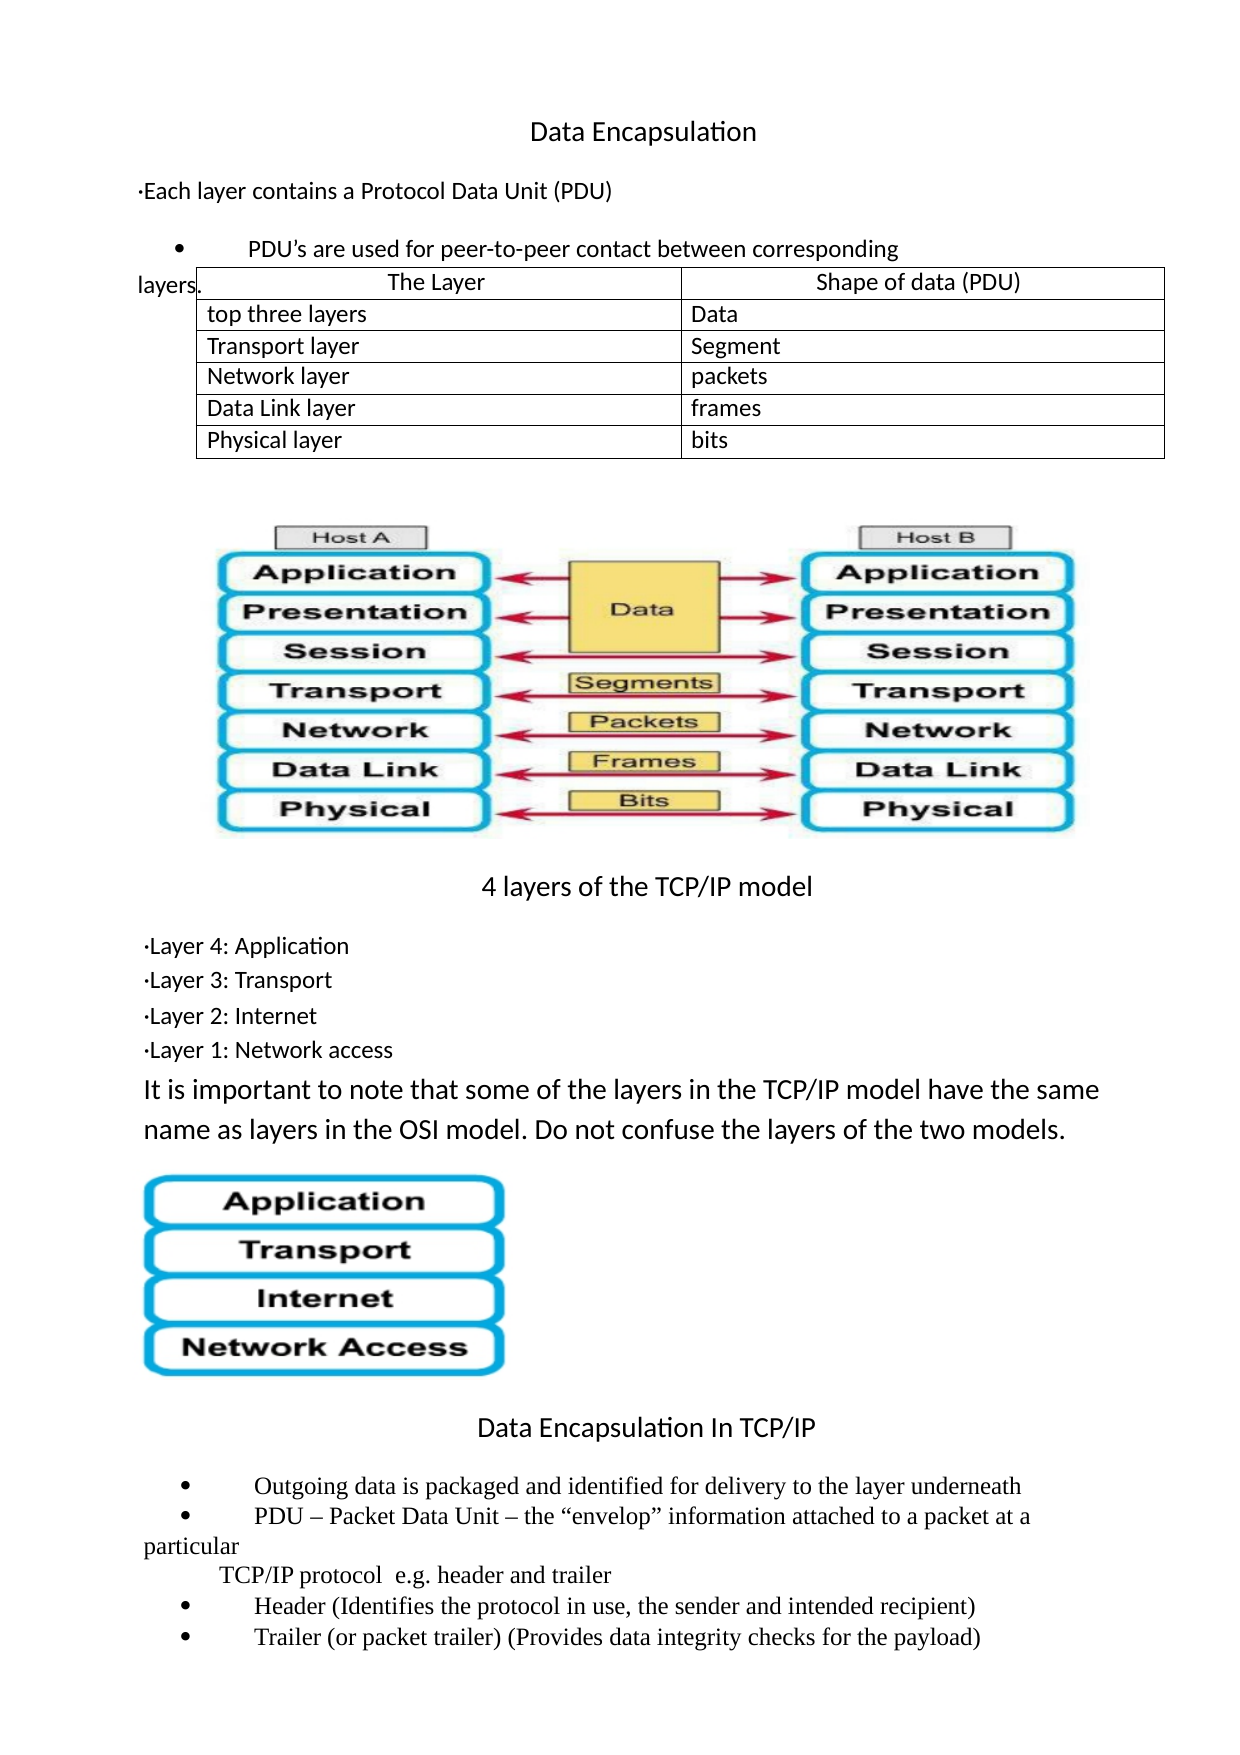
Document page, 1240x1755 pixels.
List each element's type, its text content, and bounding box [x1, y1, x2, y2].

table_cell Segment [682, 331, 1164, 362]
table_cell Data Link layer [197, 395, 681, 425]
table_cell bits [682, 426, 1164, 458]
text_box Data Encapsulation ·Each layer contains a Protocol Data Unit (PDU)  PDU’s are used for peer-to-peer contact between corresponding layers. [137, 118, 934, 262]
table_cell packets [682, 363, 1164, 394]
table_cell Physical layer [197, 426, 681, 458]
table_header The Layer [197, 268, 681, 299]
table_cell Data [682, 300, 1164, 330]
text_box 4 layers of the TCP/IP model ·Layer 4: Application ·Layer 3: Transport ·Layer 2: Internet ·Layer 1: Network access It is important to note that some of the layers in the TCP/IP model have the same name as layers in the OSI model. Do not confuse the layers of the two models. Data Encapsulation In TCP/IP  Outgoing data is packaged and identified for delivery to the layer underneath  PDU – Packet Data Unit – the “envelop” information attached to a packet at a particular TCP/IP protocol e.g. header and trailer  Header (Identifies the protocol in use, the sender and intended recipient)  Trailer (or packet trailer) (Provides data integrity checks for the payload) [143, 873, 1101, 1620]
table_cell Transport layer [197, 331, 681, 362]
table_cell Network layer [197, 363, 681, 394]
picture [185, 518, 1091, 839]
table_cell top three layers [197, 300, 681, 330]
table_header Shape of data (PDU) [682, 268, 1164, 299]
picture [132, 1169, 520, 1381]
table_cell frames [682, 395, 1164, 425]
